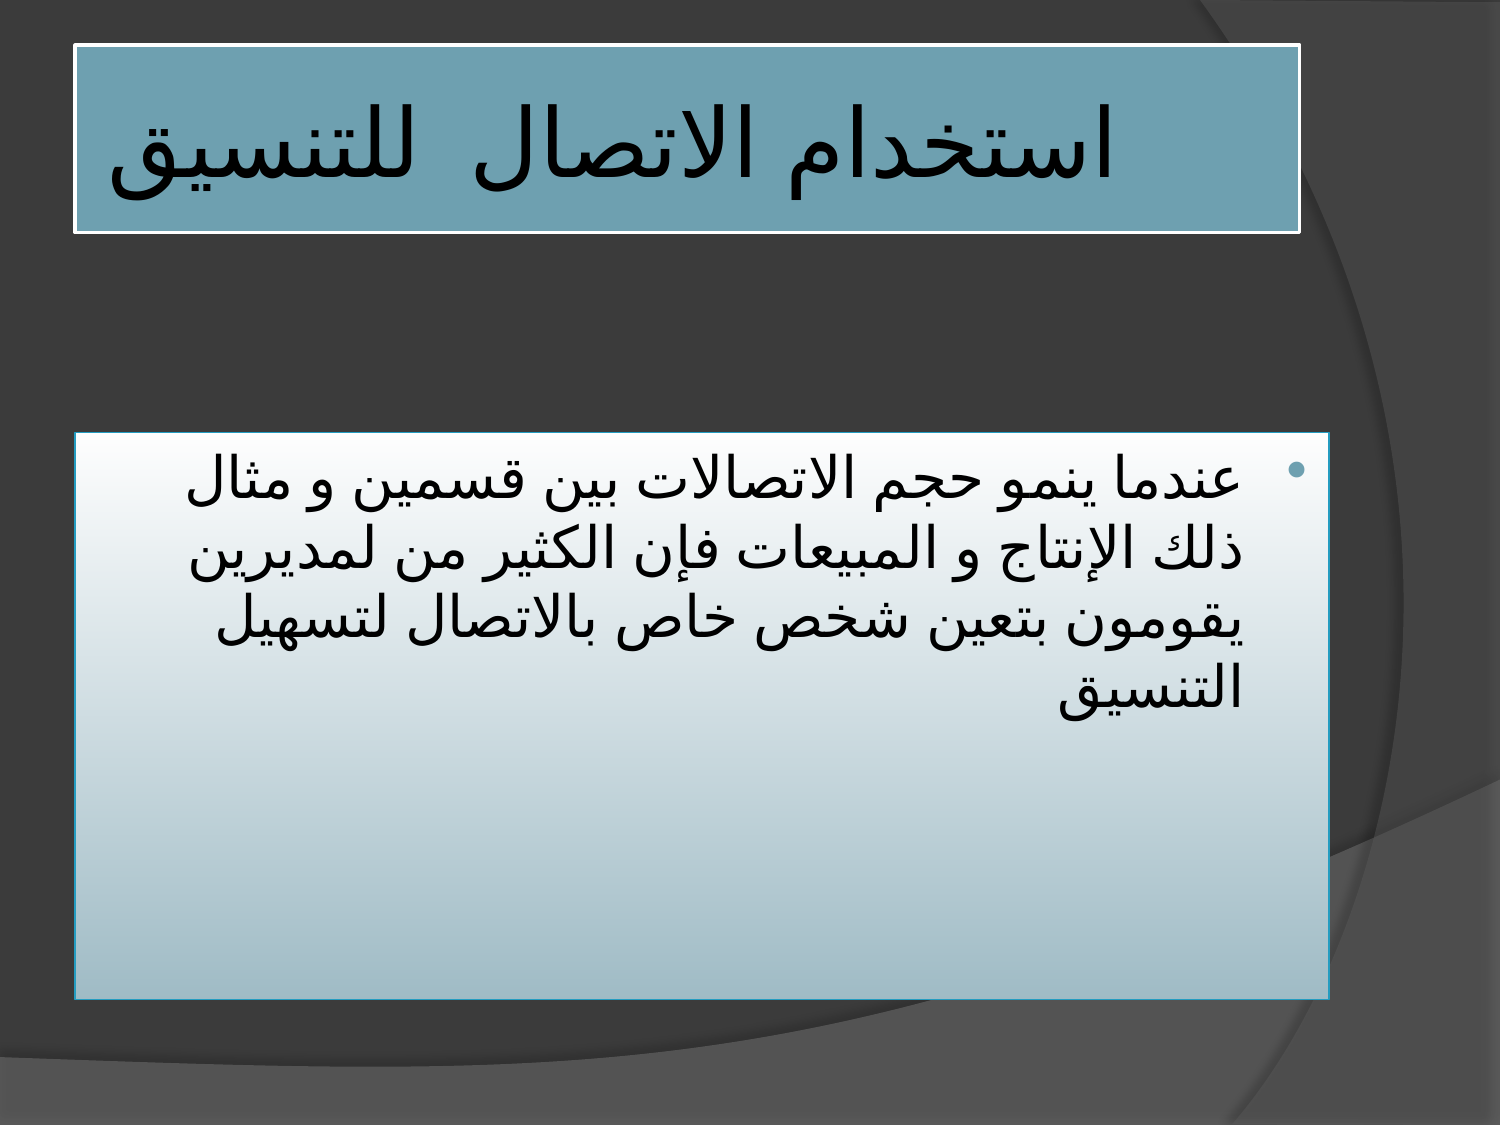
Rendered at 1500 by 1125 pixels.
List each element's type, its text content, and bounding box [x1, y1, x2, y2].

title استخدام الاتصال للتنسيق [73, 43, 1301, 234]
list عندما ينمو حجم الاتصالات بين قسمين و مثال ذلك الإنتاج و المبيعات فإن الكثير من لمديرين يقومون بتعين شخص خاص بالاتصال لتسهيل التنسيق [74, 432, 1330, 1000]
